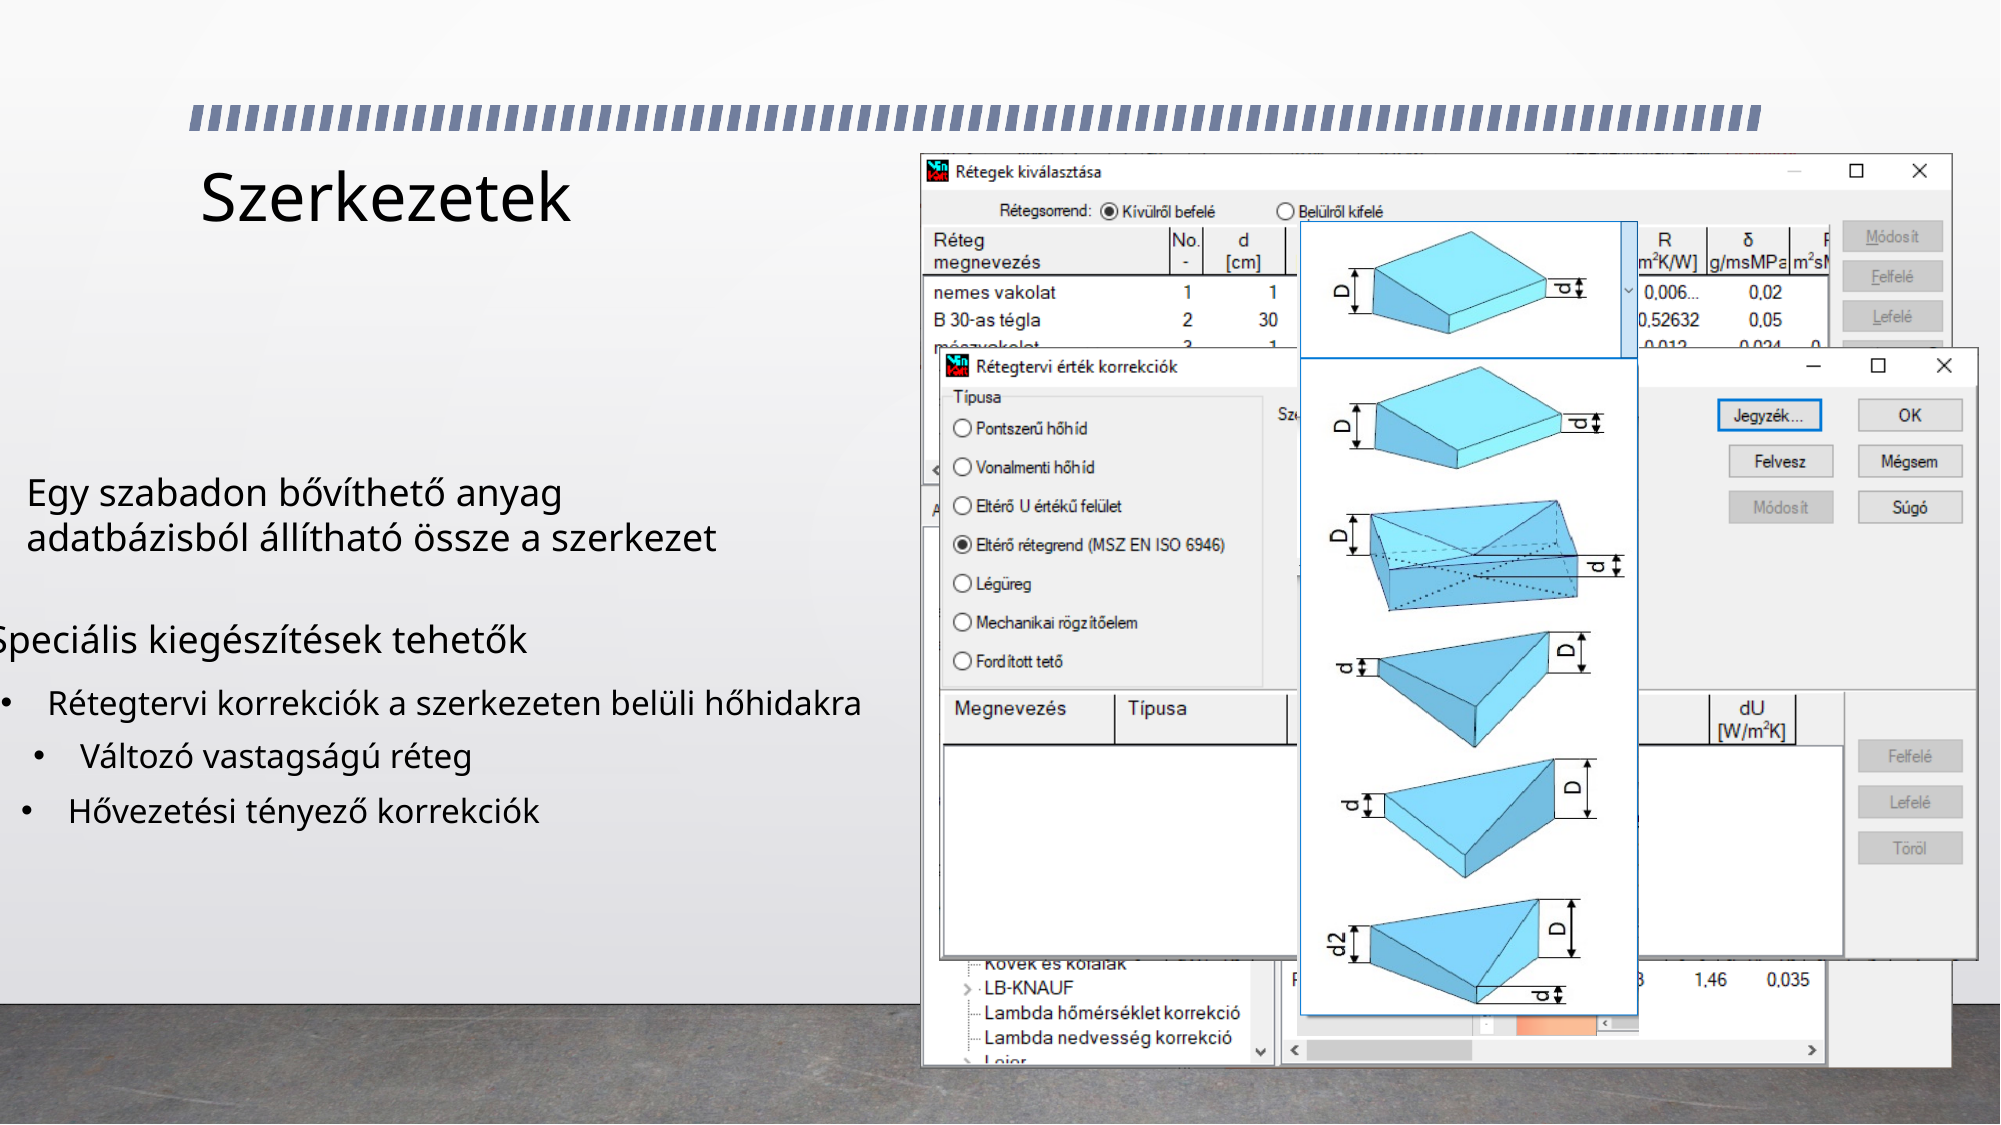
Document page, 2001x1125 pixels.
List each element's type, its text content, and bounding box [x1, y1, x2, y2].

text_box Egy szabadon bővíthető anyag adatbázisból állítható össze a szerkezet [11, 461, 757, 566]
text_box Hővezetési tényező korrekciók [6, 783, 556, 838]
picture [0, 152, 2000, 1124]
text_box Rétegtervi korrekciók a szerkezeten belüli hőhidakra [0, 675, 879, 730]
text_box Speciális kiegészítések tehetők [0, 608, 553, 669]
title Szerkezetek [185, 156, 920, 329]
text_box Változó vastagságú réteg [18, 727, 489, 783]
